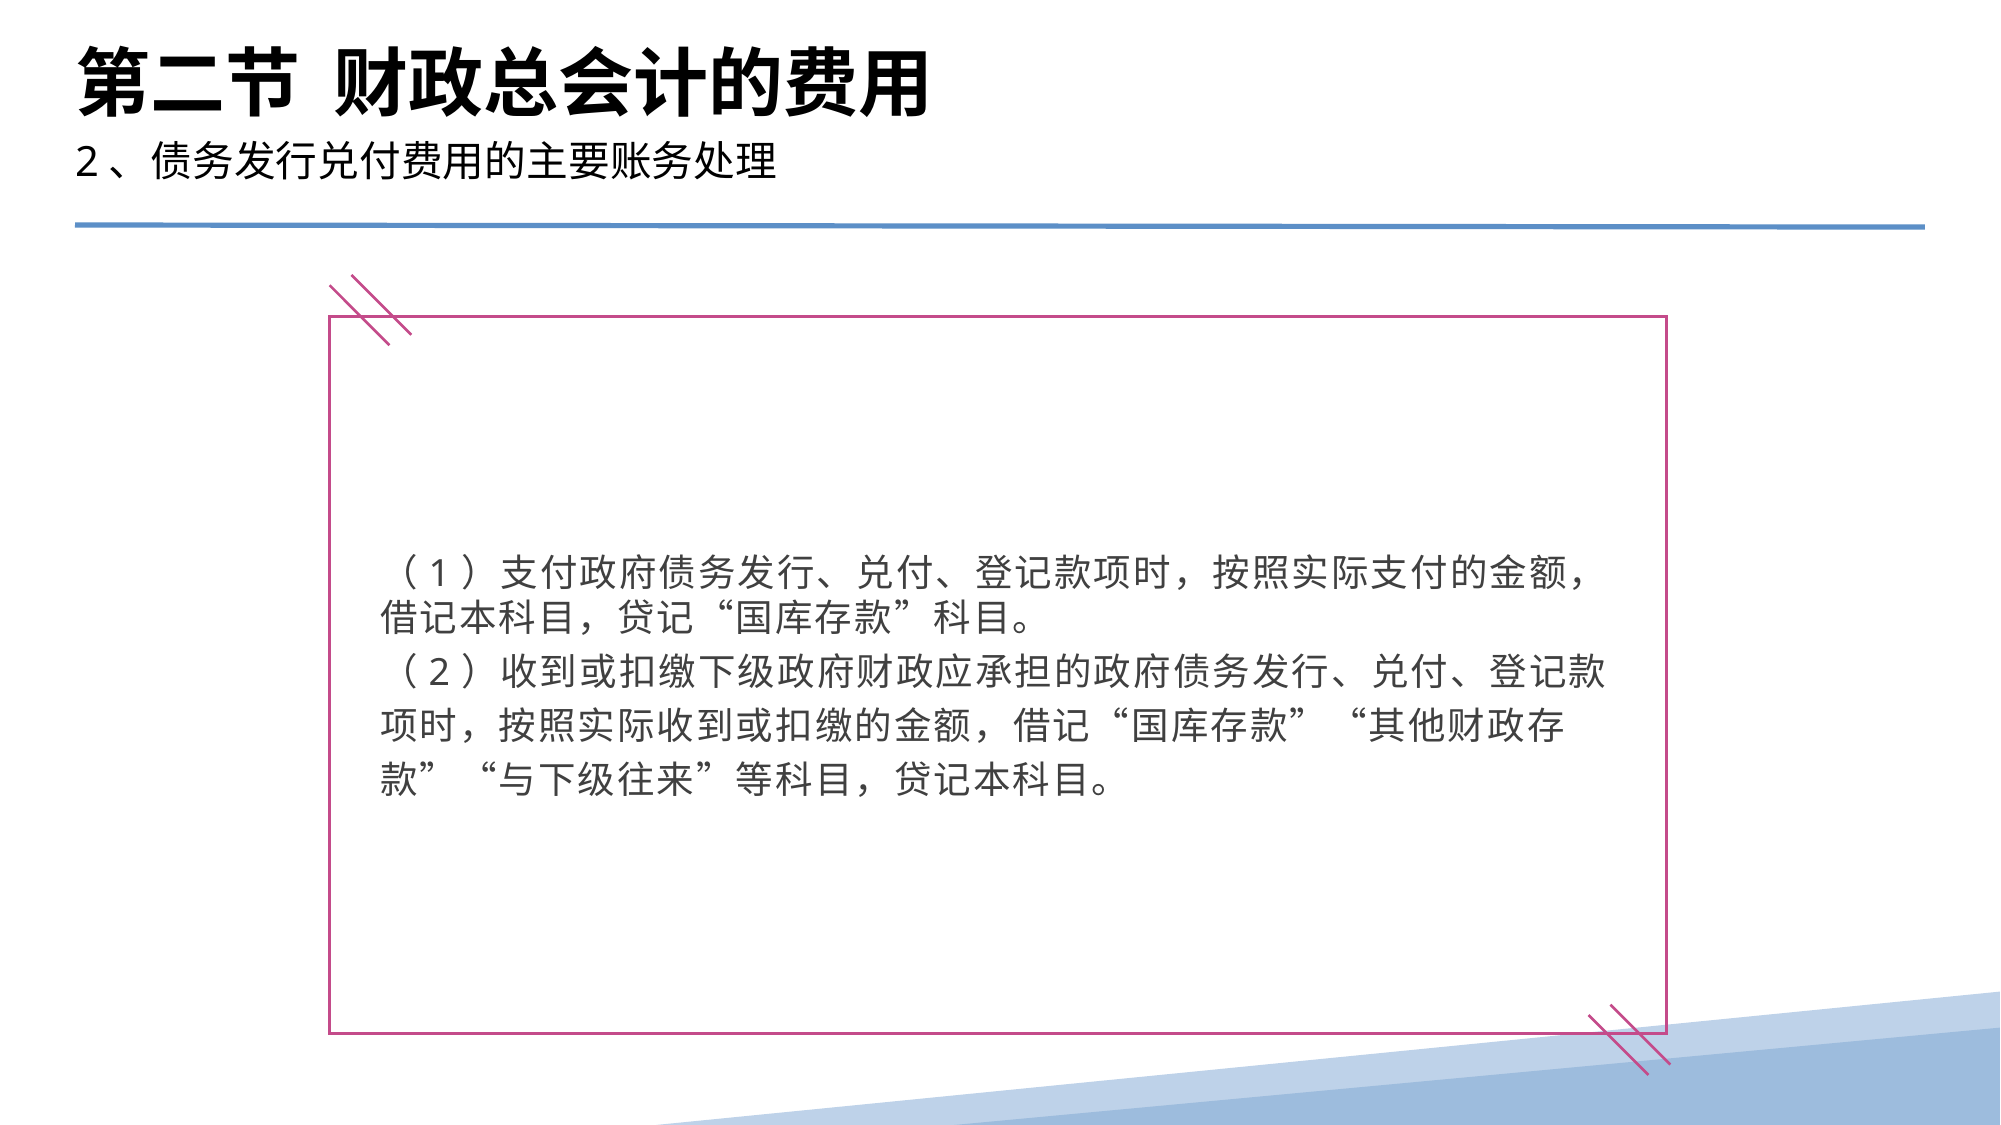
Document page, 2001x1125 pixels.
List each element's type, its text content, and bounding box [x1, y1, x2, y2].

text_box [1610, 1004, 1671, 1065]
text_box 2、债务发行兑付费用的主要账务处理 [75, 124, 1925, 200]
text_box [328, 316, 1668, 1034]
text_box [1588, 1015, 1649, 1075]
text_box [329, 285, 390, 346]
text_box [74, 224, 1925, 228]
text_box （1）支付政府债务发行、兑付、登记款项时，按照实际支付的金额，借记本科目，贷记“国库存款”科目。 （2）收到或扣缴下级政府财政应承担的政府债务发行、兑付、登记款项时，按照实际收到或扣缴的金额，借记“国库存款”“其他财政存款”“与下级往来”等科目，贷记本科目。 [369, 388, 1627, 962]
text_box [351, 274, 412, 335]
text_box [656, 991, 2000, 1125]
text_box 第二节 财政总会计的费用 [75, 24, 1925, 124]
